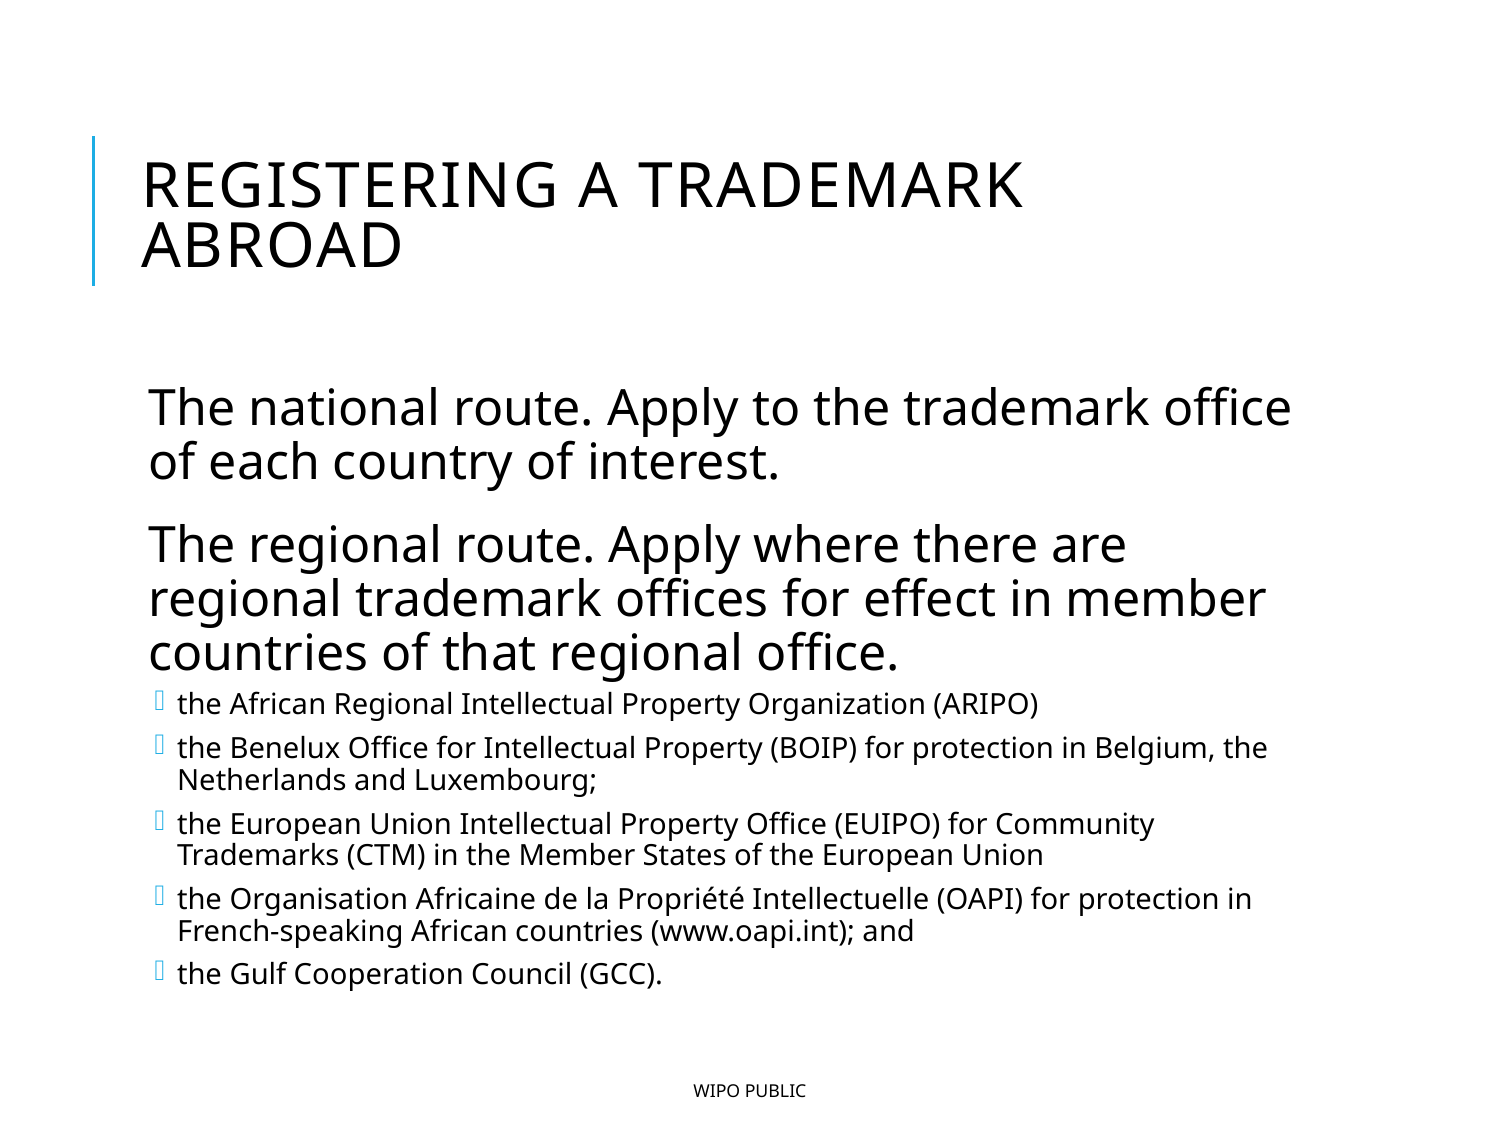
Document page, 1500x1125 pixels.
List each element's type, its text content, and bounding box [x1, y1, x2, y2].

list The national route. Apply to the trademark office of each country of interest. The regional route. Apply where there are regional trademark offices for effect in member countries of that regional office. the African Regional Intellectual Property Organization (ARIPO) the Benelux Office for Intellectual Property (BOIP) for protection in Belgium, the Netherlands and Luxembourg; the European Union Intellectual Property Office (EUIPO) for Community Trademarks (CTM) in the Member States of the European Union the Organisation Africaine de la Propriété Intellectuelle (OAPI) for protection in French-speaking African countries (www.oapi.int); and the Gulf Cooperation Council (GCC). [126, 375, 1322, 1035]
title Registering a trademark abroad [126, 96, 1322, 342]
